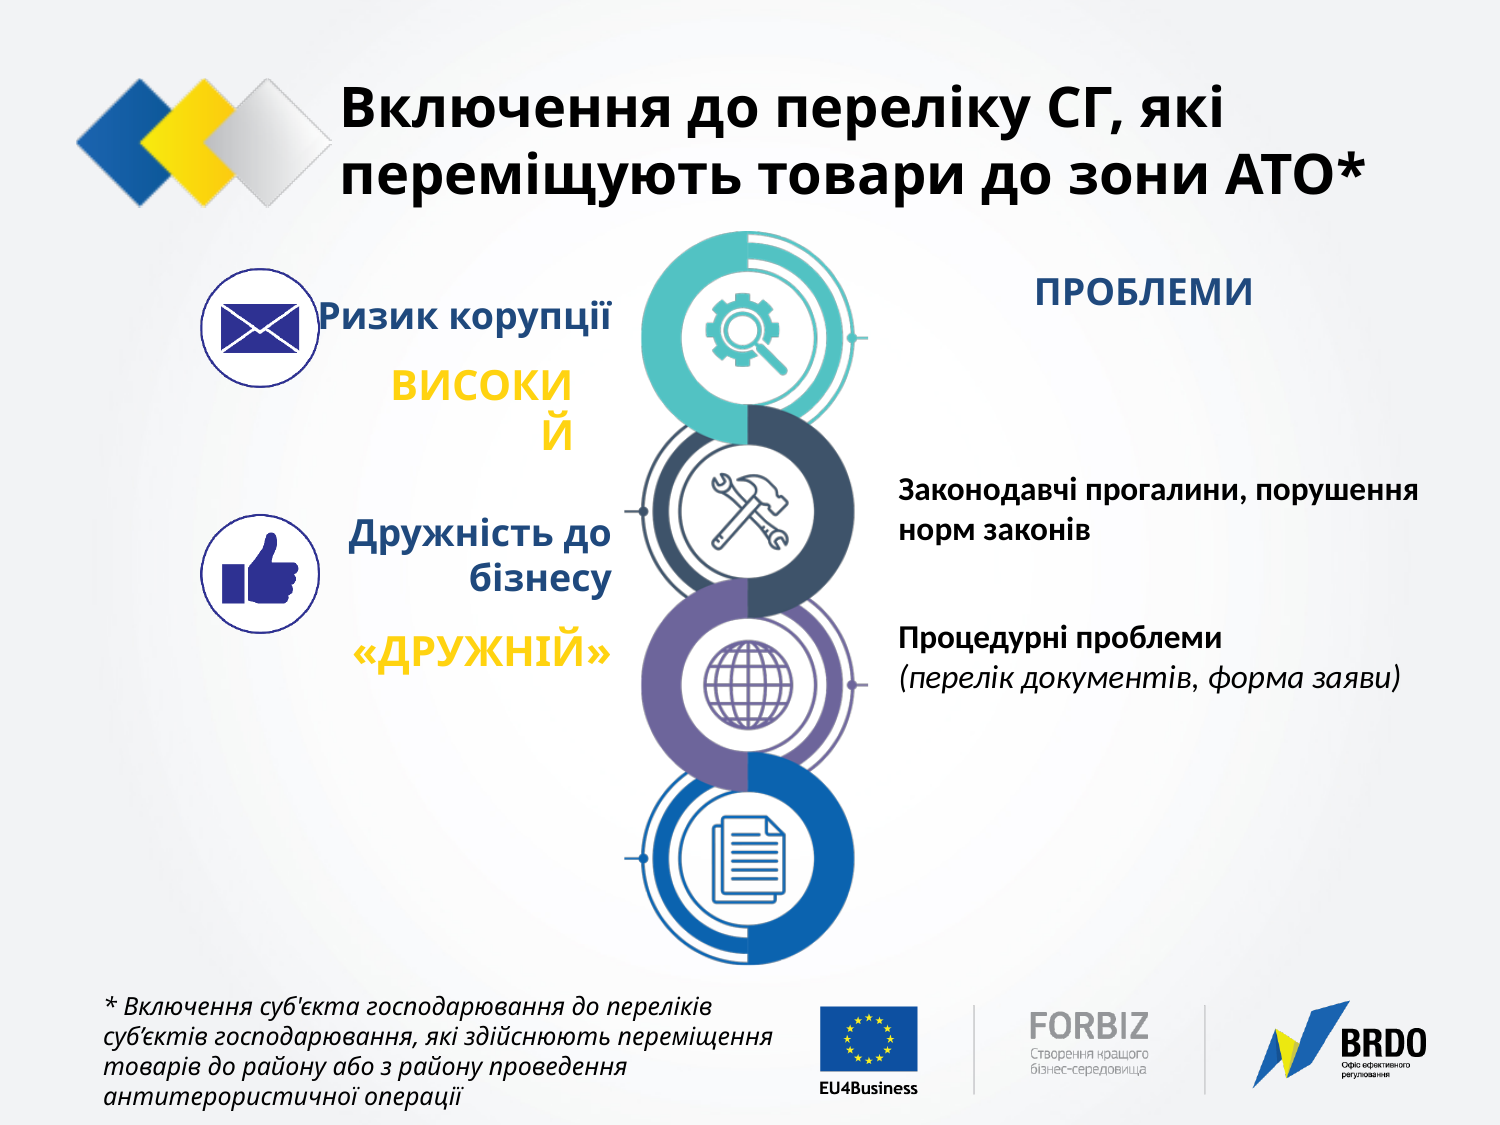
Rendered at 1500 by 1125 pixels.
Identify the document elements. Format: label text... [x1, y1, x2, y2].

title Включення до переліку СГ, які переміщують товари до зони АТО* [324, 45, 1483, 233]
text_box Законодавчі прогалини, порушення норм законів [883, 459, 1474, 555]
text_box Процедурні проблеми (перелік документів, форма заяви) [883, 607, 1467, 703]
text_box ВИСОКИЙ [348, 351, 589, 467]
picture [0, 0, 1500, 1125]
text_box Дружність до бізнесу [245, 501, 619, 607]
text_box ПРОБЛЕМИ [953, 260, 1335, 320]
text_box * Включення суб'єкта господарювання до переліків суб’єктів господарювання, які здійснюють переміщення товарів до району або з району проведення антитерористичної операції [88, 983, 803, 1118]
text_box Ризик корупції [331, 285, 619, 345]
text_box «ДРУЖНІЙ» [289, 617, 619, 683]
